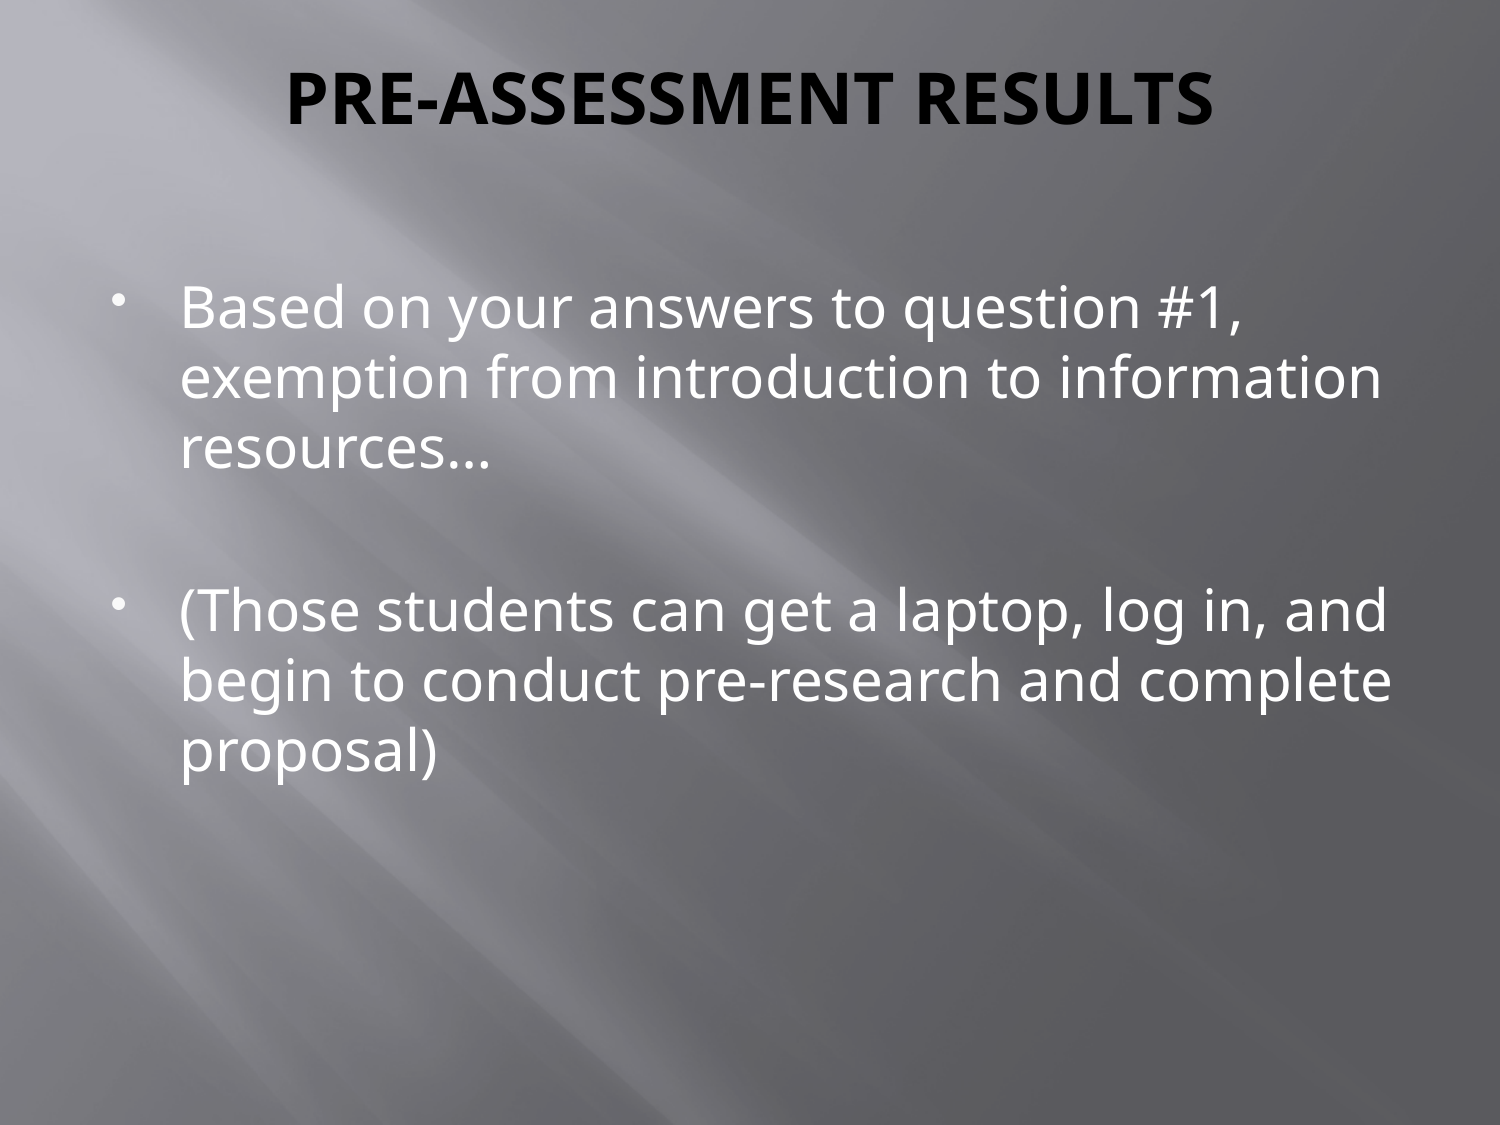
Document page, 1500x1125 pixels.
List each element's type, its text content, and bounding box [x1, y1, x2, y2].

title PRE-ASSESSMENT RESULTS [75, 45, 1425, 233]
list Based on your answers to question #1, exemption from introduction to information resources… (Those students can get a laptop, log in, and begin to conduct pre-research and complete proposal) [75, 262, 1425, 1035]
